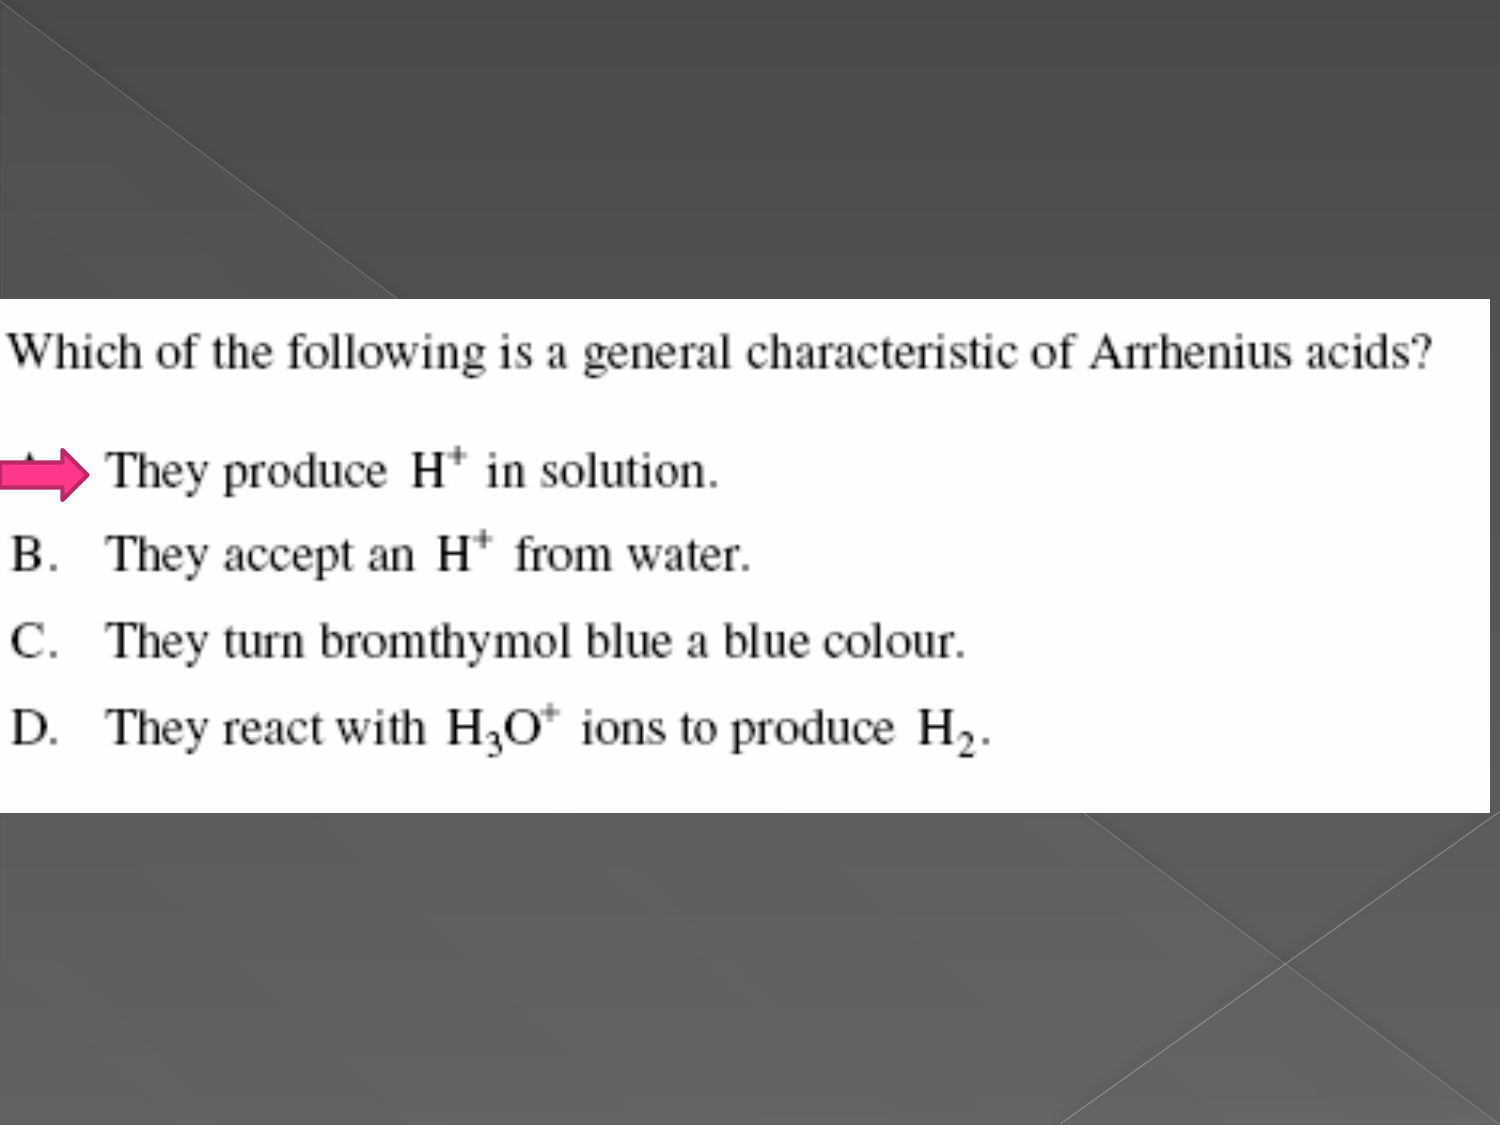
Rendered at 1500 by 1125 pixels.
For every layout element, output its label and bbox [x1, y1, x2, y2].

picture [0, 299, 1490, 813]
